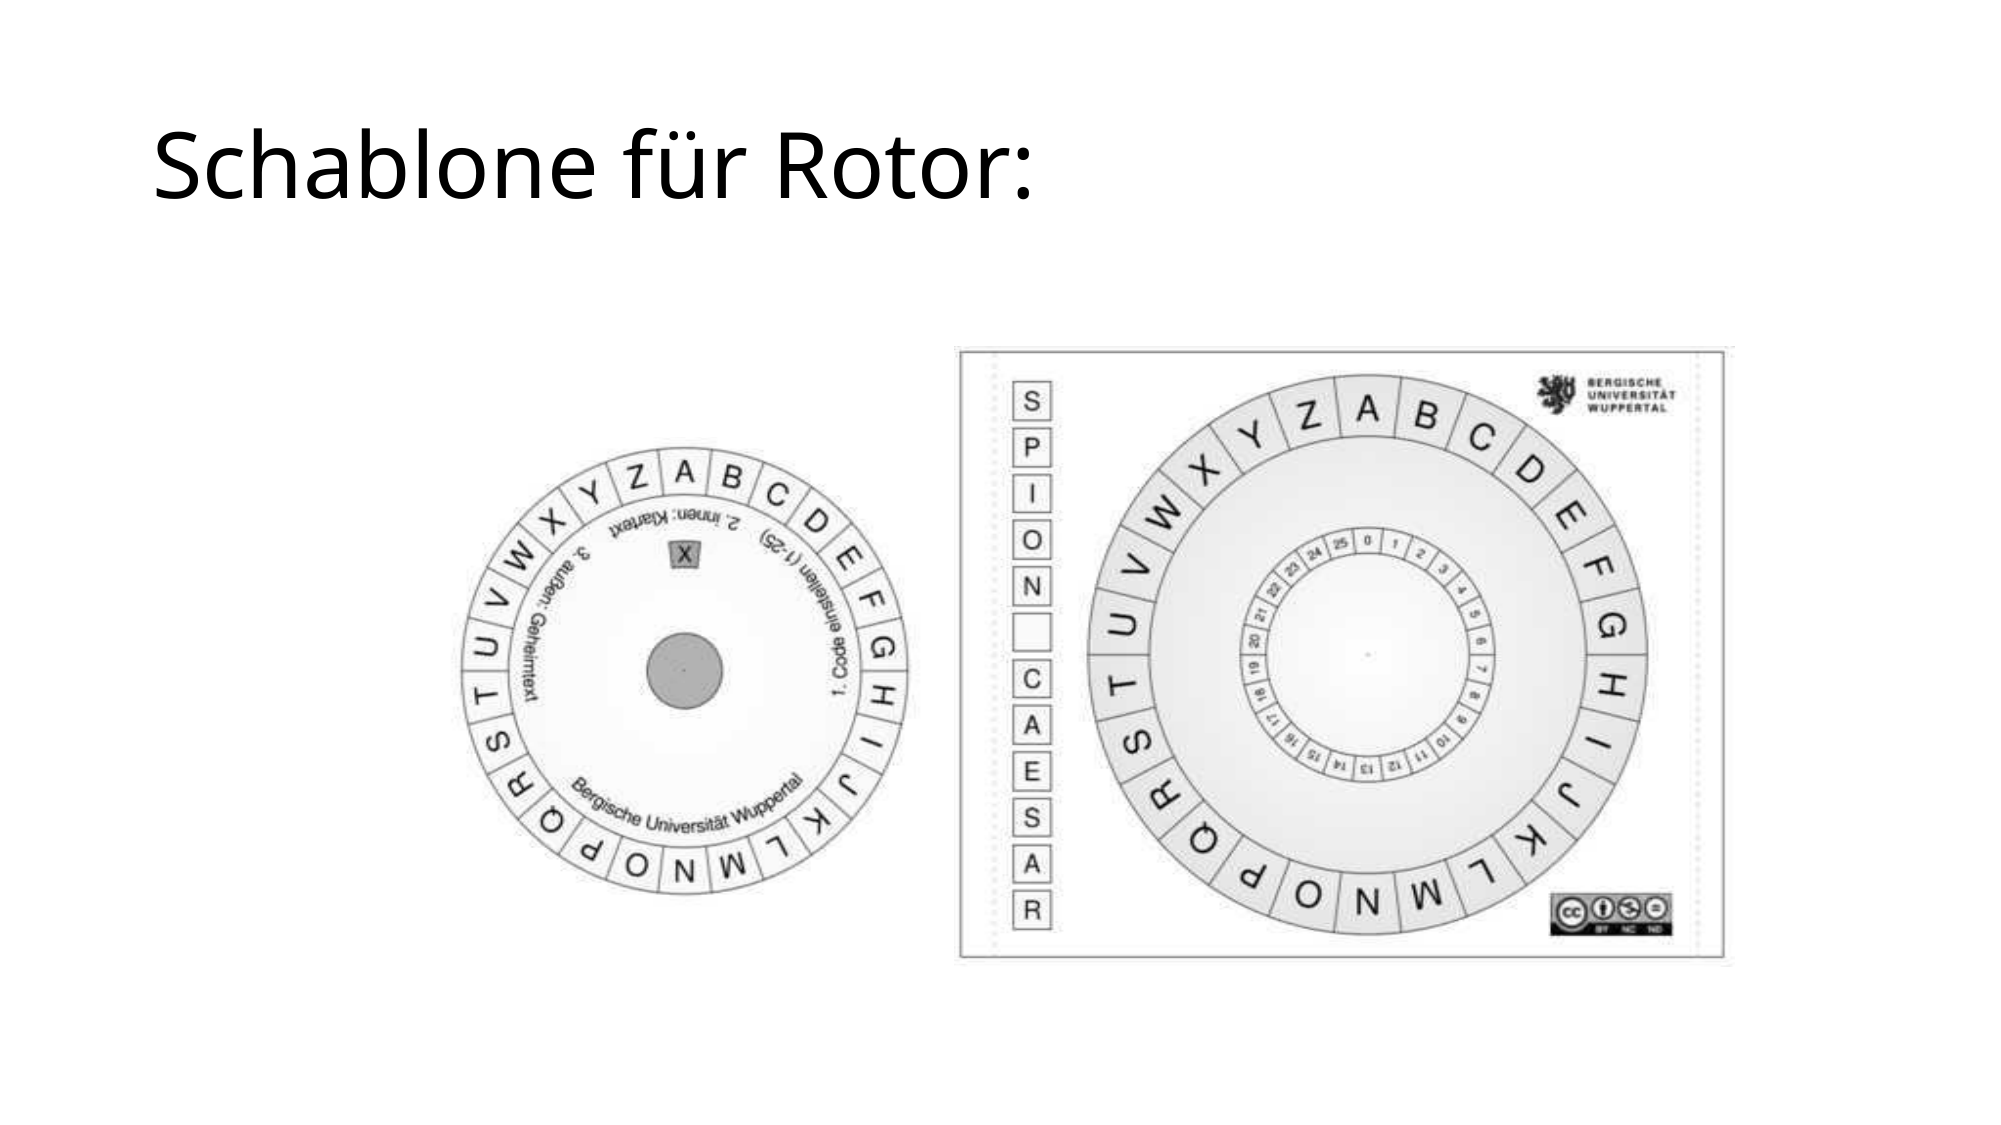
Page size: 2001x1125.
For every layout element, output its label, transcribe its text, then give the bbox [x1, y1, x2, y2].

title Schablone für Rotor: [137, 59, 1863, 278]
picture [436, 437, 934, 911]
picture [954, 346, 1735, 967]
